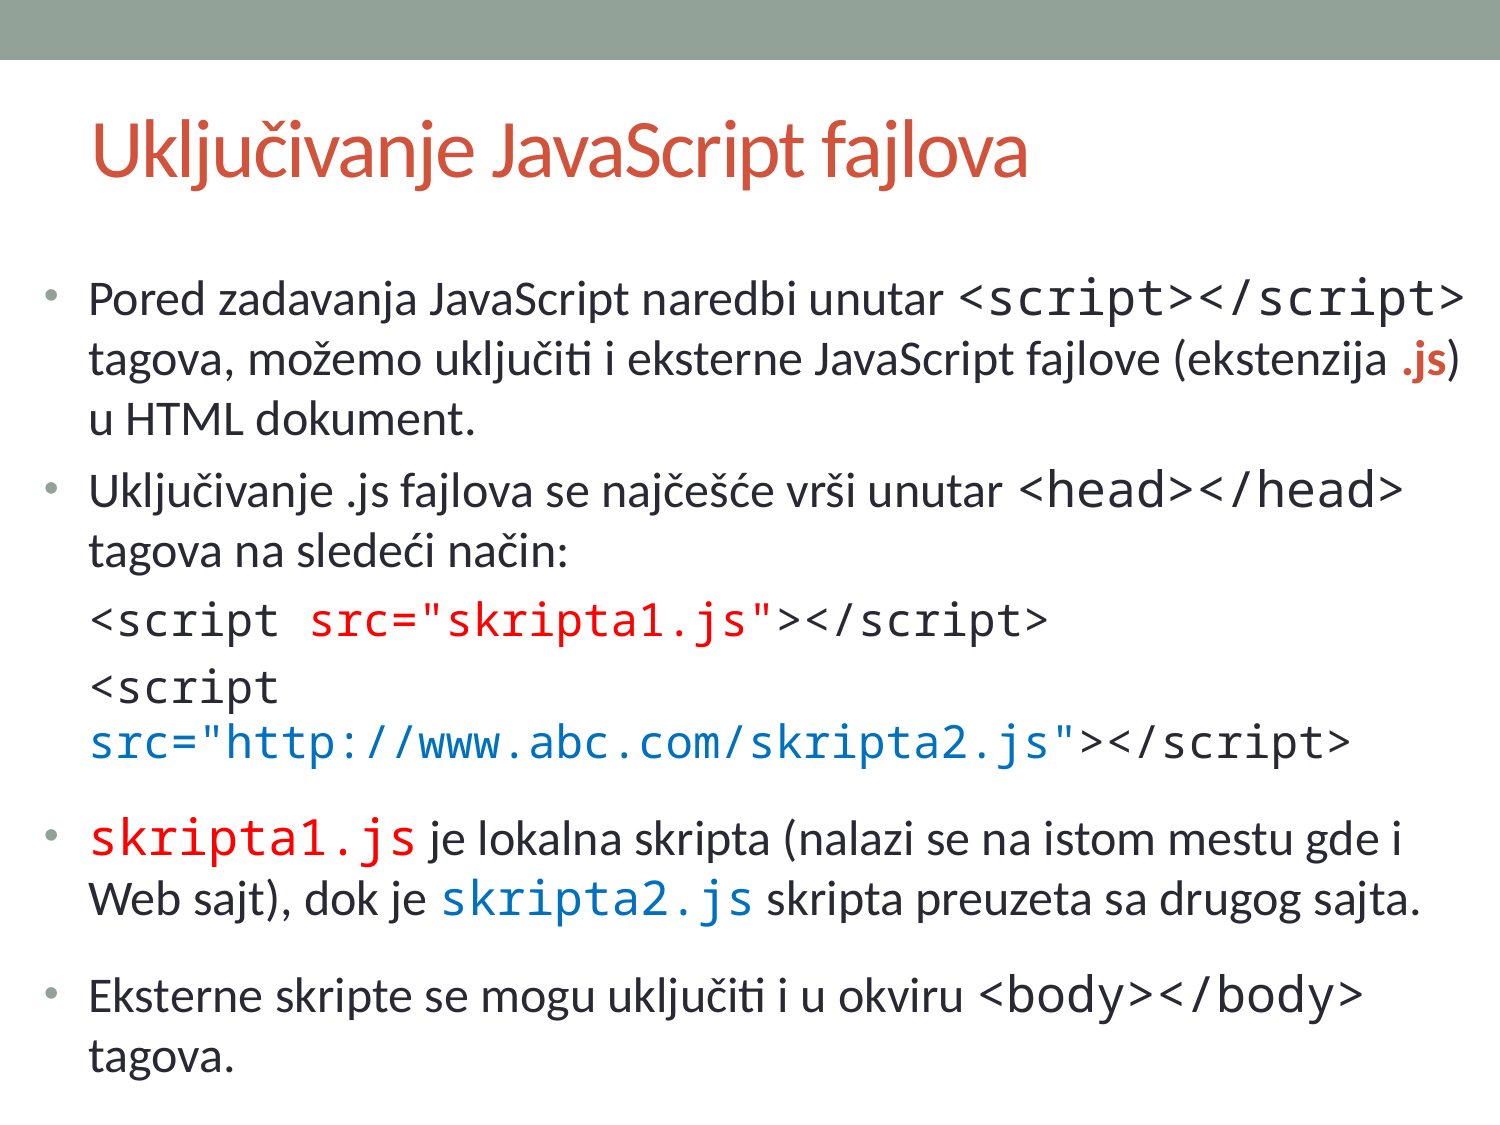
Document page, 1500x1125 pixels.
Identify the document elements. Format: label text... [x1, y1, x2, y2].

list Pored zadavanja JavaScript naredbi unutar <script></script> tagova, možemo uključiti i eksterne JavaScript fajlove (ekstenzija .js) u HTML dokument. Uključivanje .js fajlova se najčešće vrši unutar <head></head> tagova na sledeći način: <script src="skripta1.js"></script> <script src="http://www.abc.com/skripta2.js"></script> skripta1.js je lokalna skripta (nalazi se na istom mestu gde i Web sajt), dok je skripta2.js skripta preuzeta sa drugog sajta. Eksterne skripte se mogu uključiti i u okviru <body></body> tagova. [0, 257, 1488, 1038]
title Uključivanje JavaScript fajlova [75, 62, 1425, 225]
